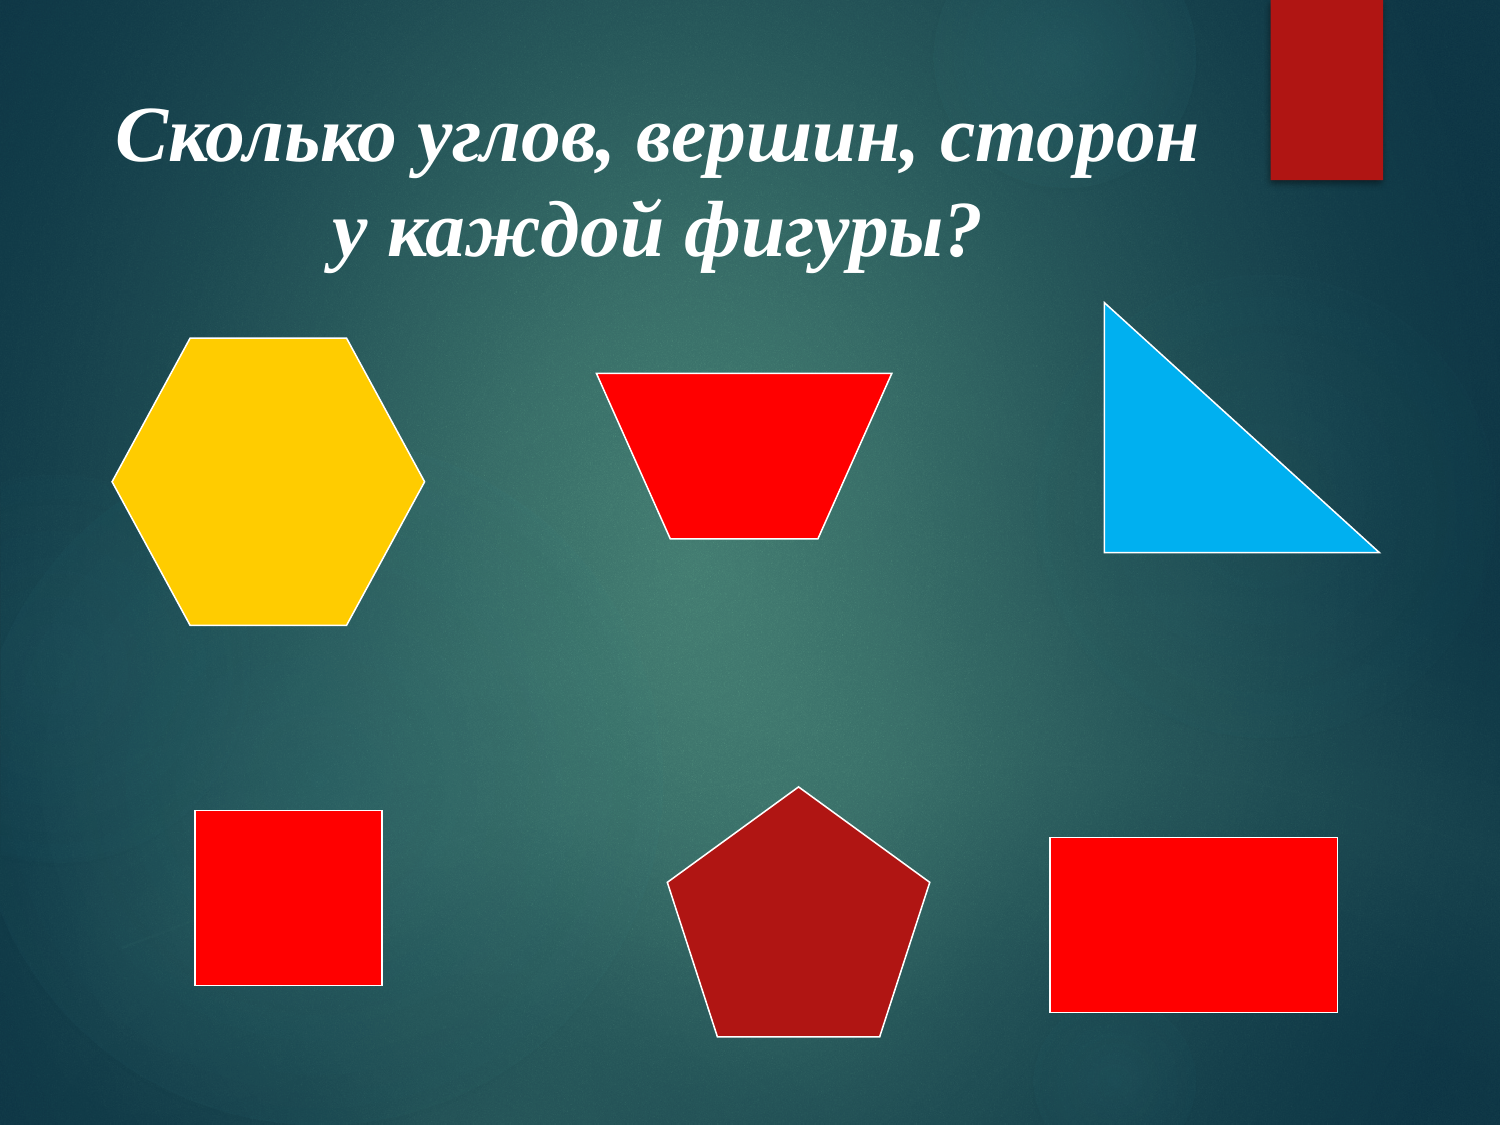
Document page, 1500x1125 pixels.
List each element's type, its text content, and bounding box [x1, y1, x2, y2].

text_box [667, 786, 930, 1037]
title Сколько углов, вершин, сторон у каждой фигуры? [79, 74, 1237, 304]
text_box [194, 810, 383, 986]
text_box [596, 373, 892, 539]
text_box [112, 338, 425, 626]
text_box [1049, 837, 1338, 1013]
text_box [1104, 302, 1380, 553]
